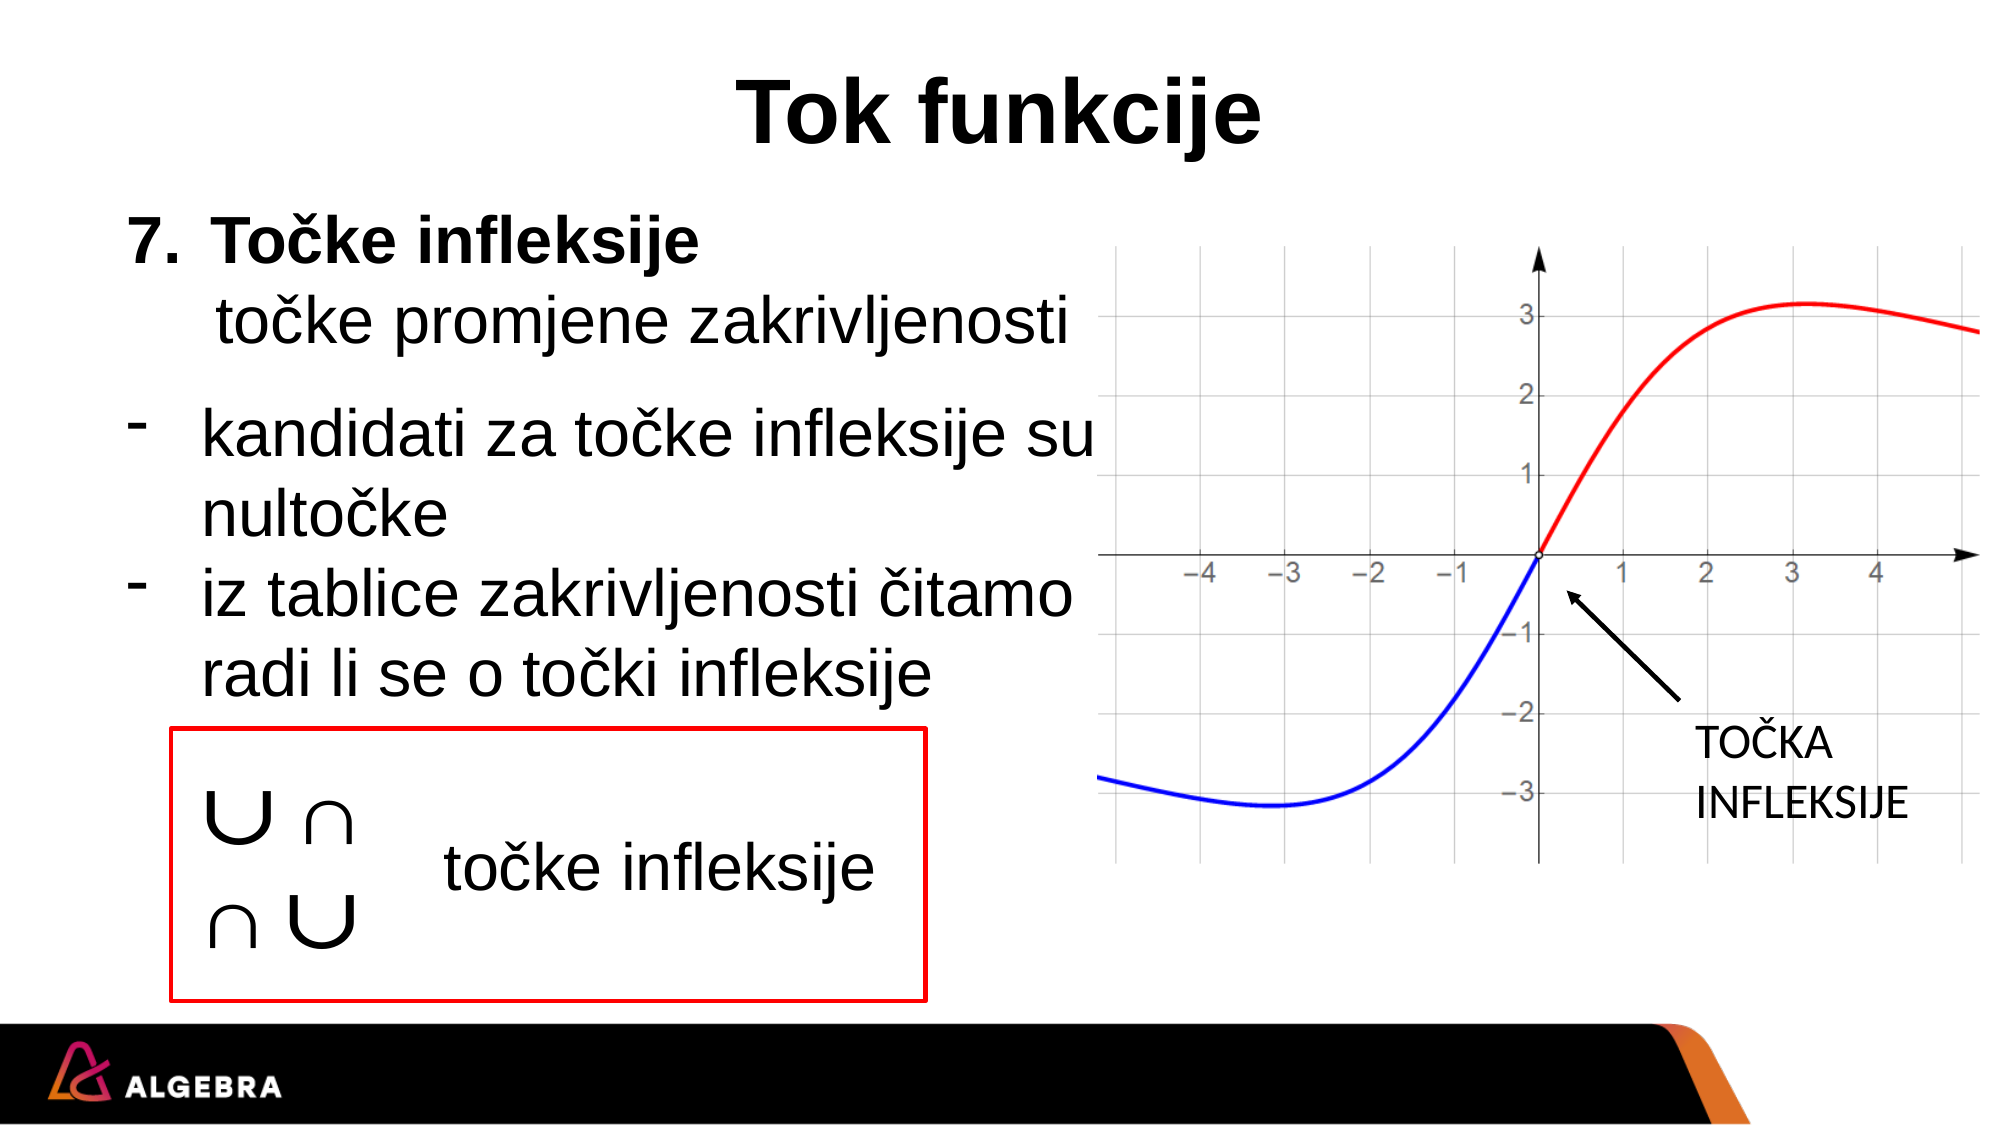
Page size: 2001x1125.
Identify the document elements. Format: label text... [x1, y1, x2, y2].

text_box [170, 728, 926, 1001]
title Tok funkcije [137, 4, 1863, 223]
text_box Točke infleksije točke promjene zakrivljenosti [111, 189, 1159, 365]
picture [0, 1023, 1958, 1125]
text_box točke infleksije [428, 816, 893, 912]
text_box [1566, 590, 1680, 701]
picture [1097, 245, 1981, 865]
